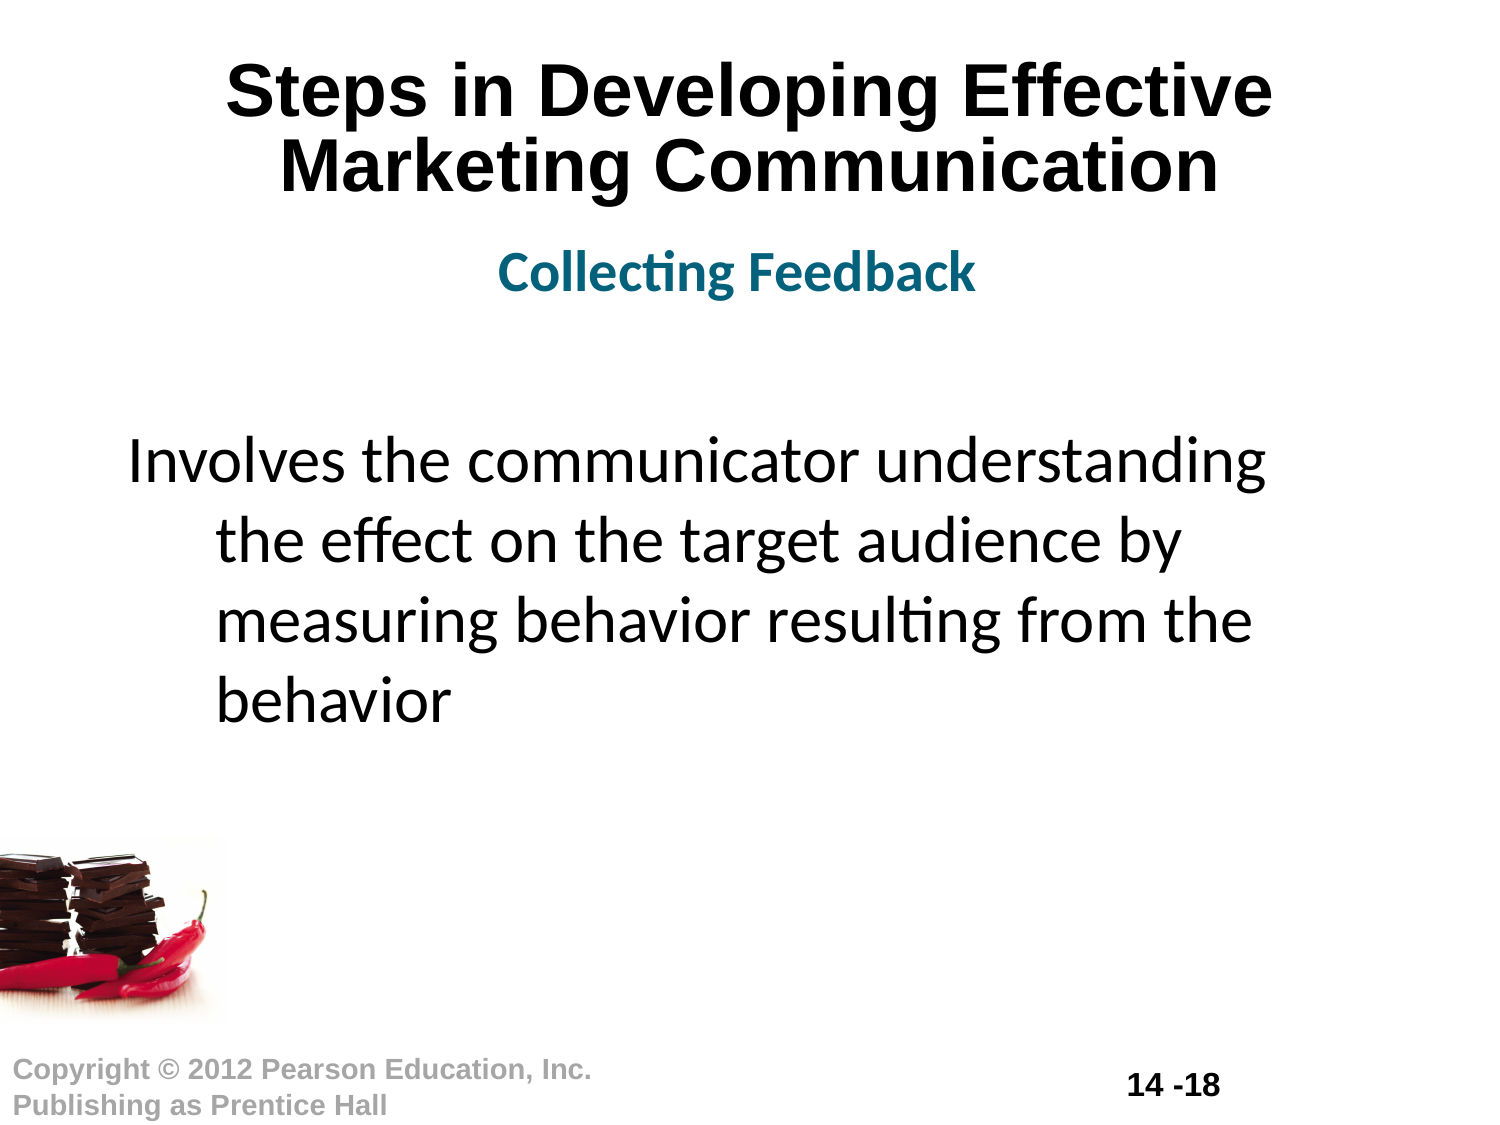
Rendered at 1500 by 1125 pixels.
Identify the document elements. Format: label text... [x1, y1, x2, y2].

title Steps in Developing Effective Marketing Communication [112, 37, 1388, 226]
list Involves the communicator understanding the effect on the target audience by measuring behavior resulting from the behavior [112, 324, 1388, 1001]
list Collecting Feedback [149, 237, 1326, 301]
picture [0, 837, 226, 1025]
